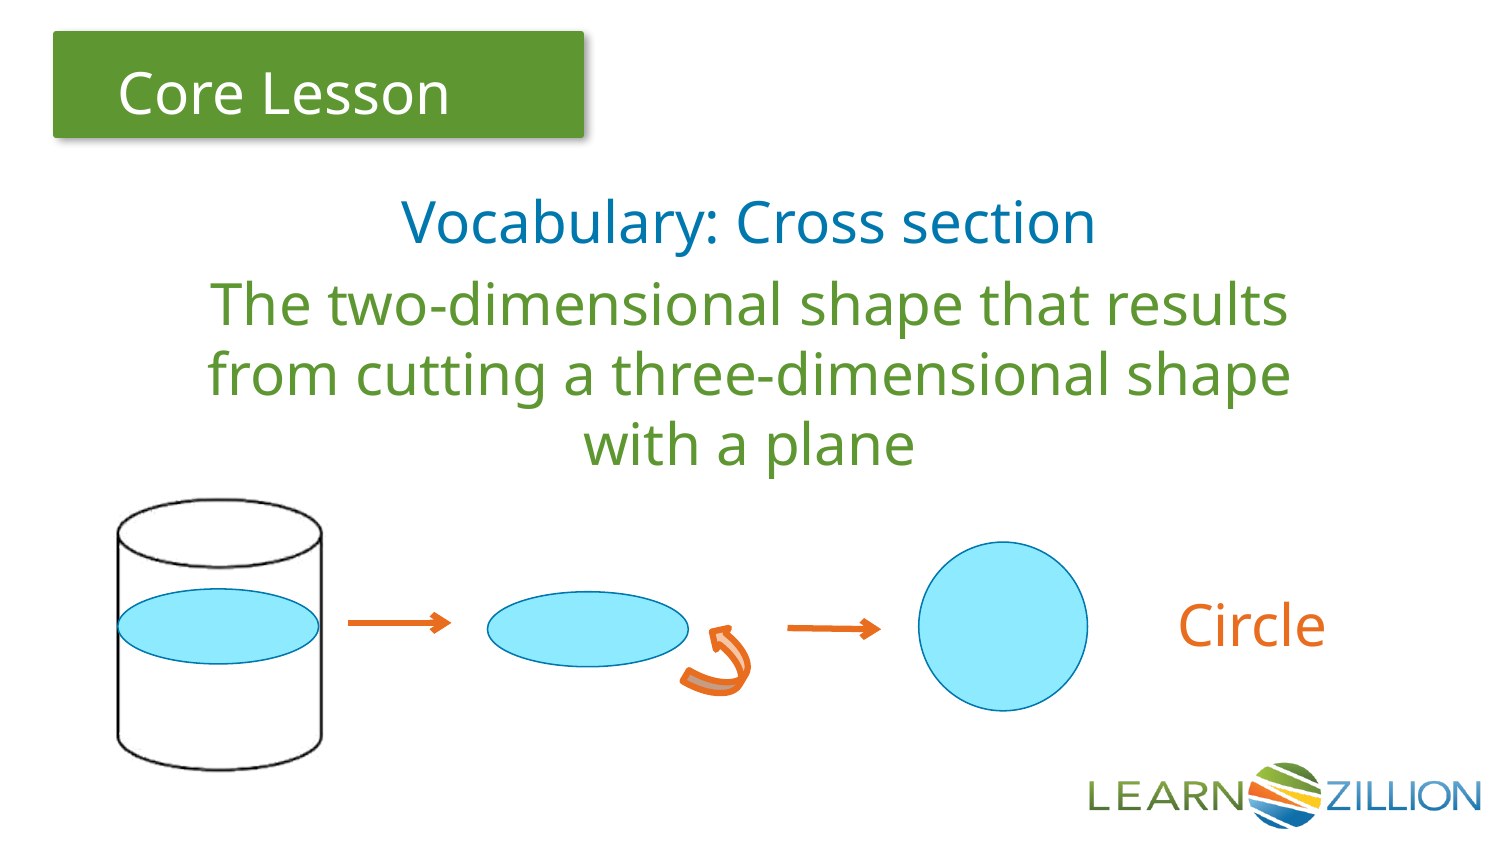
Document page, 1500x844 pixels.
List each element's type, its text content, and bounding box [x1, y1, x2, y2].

text_box [681, 627, 749, 694]
text_box [917, 541, 1089, 712]
text_box [486, 590, 690, 668]
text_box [93, 496, 348, 775]
picture [1087, 759, 1482, 831]
text_box Vocabulary: Cross section The two-dimensional shape that results from cutting a three-dimensional shape with a plane [149, 178, 1350, 497]
text_box Circle [1162, 580, 1403, 665]
